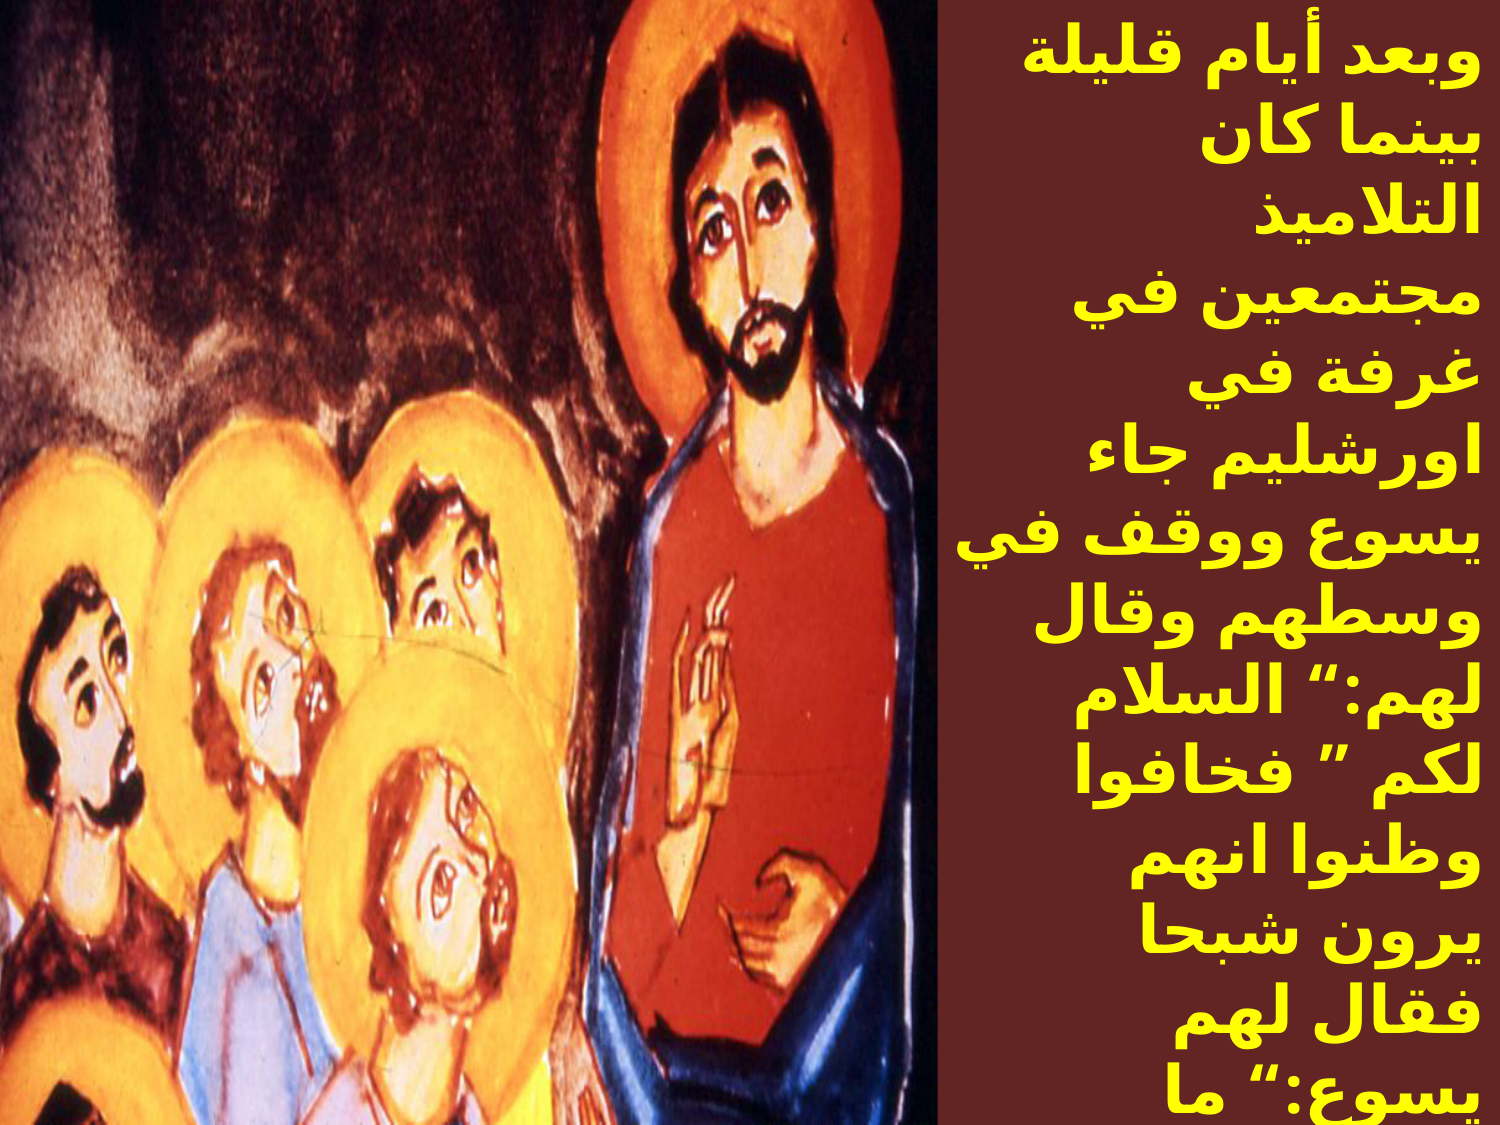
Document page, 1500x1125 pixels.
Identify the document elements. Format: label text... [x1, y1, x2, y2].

picture [0, 0, 938, 1125]
text_box وبعد أيام قليلة بينما كان التلاميذ مجتمعين في غرفة في اورشليم جاء يسوع ووقف في وسطهم وقال لهم:“ السلام لكم ” فخافوا وظنوا انهم يرون شبحا فقال لهم يسوع:“ ما بالكم ؟ انظروا يدي ورجلي اني أنا هو . الشبح لا لحم له ولا عظم كما ترون لي ”. فكان فرح التلاميذ عظيما لأنهم رأوا الرب بعد قيامته. [938, 0, 1500, 1125]
